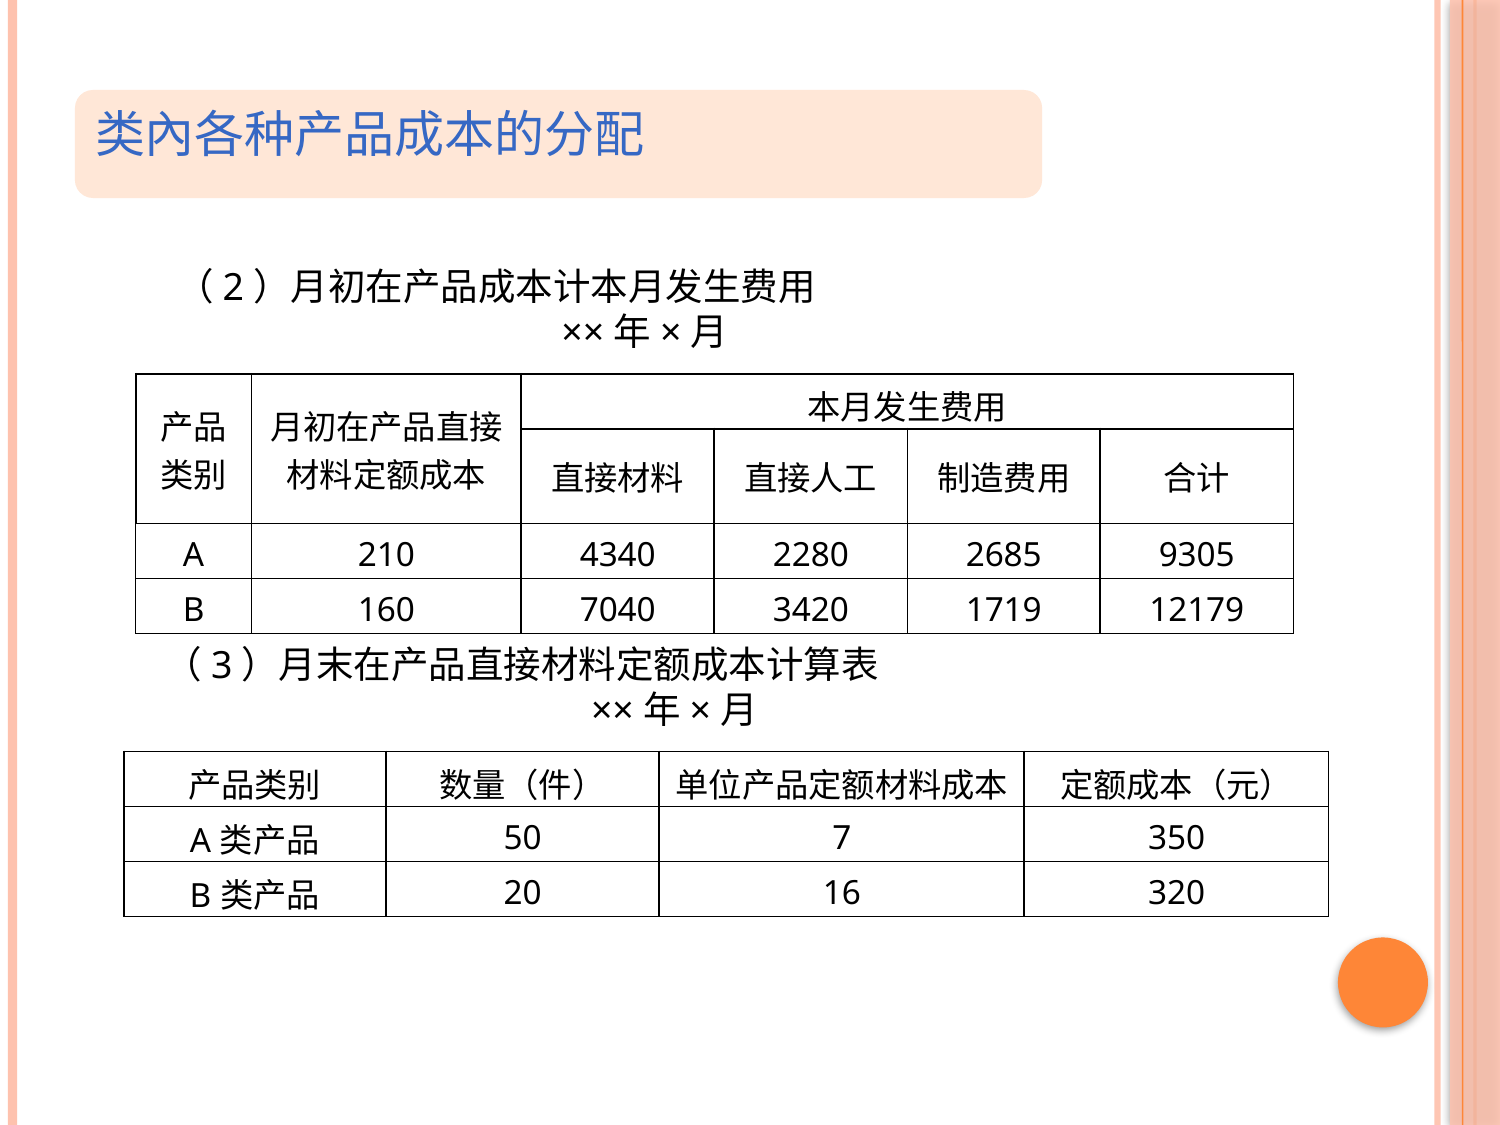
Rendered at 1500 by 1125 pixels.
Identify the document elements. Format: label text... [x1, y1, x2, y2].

table_cell 1719 [908, 579, 1099, 633]
text_box （3）月末在产品直接材料定额成本计算表 ××年×月 [112, 633, 1199, 739]
table_header 定额成本（元） [1025, 752, 1328, 806]
table_cell 4340 [522, 524, 713, 578]
table_cell 50 [387, 807, 658, 861]
text_box 类內各种产品成本的分配 [74, 89, 1043, 199]
table_cell 350 [1025, 807, 1328, 861]
table_header 本月发生费用 [522, 375, 1293, 428]
table_cell 12179 [1101, 579, 1293, 633]
table_cell 160 [252, 579, 520, 633]
table_cell 20 [387, 862, 658, 916]
table_cell A类产品 [125, 807, 385, 861]
table_cell 320 [1025, 862, 1328, 916]
table_header 单位产品定额材料成本 [660, 752, 1023, 806]
table_cell 2685 [908, 524, 1099, 578]
table_cell B [136, 579, 251, 633]
table_header 产品类别 [125, 752, 385, 806]
table_cell 210 [252, 524, 520, 578]
table_cell 3420 [715, 579, 907, 633]
table_header 产品 类别 [137, 375, 251, 523]
table_header 数量（件） [387, 752, 658, 806]
table_cell B类产品 [125, 862, 385, 916]
text_box （2）月初在产品成本计本月发生费用 ××年×月 [123, 255, 1129, 361]
table_cell 合计 [1101, 430, 1293, 523]
table_cell 2280 [715, 524, 907, 578]
table_cell A [136, 524, 251, 578]
table_cell 7040 [522, 579, 713, 633]
table_cell 16 [660, 862, 1023, 916]
table_cell 制造费用 [908, 430, 1099, 523]
table_cell 直接人工 [715, 430, 907, 523]
table_header 月初在产品直接 材料定额成本 [252, 375, 520, 523]
table_cell 7 [660, 807, 1023, 861]
table_cell 9305 [1101, 524, 1293, 578]
table_cell 直接材料 [522, 430, 713, 523]
